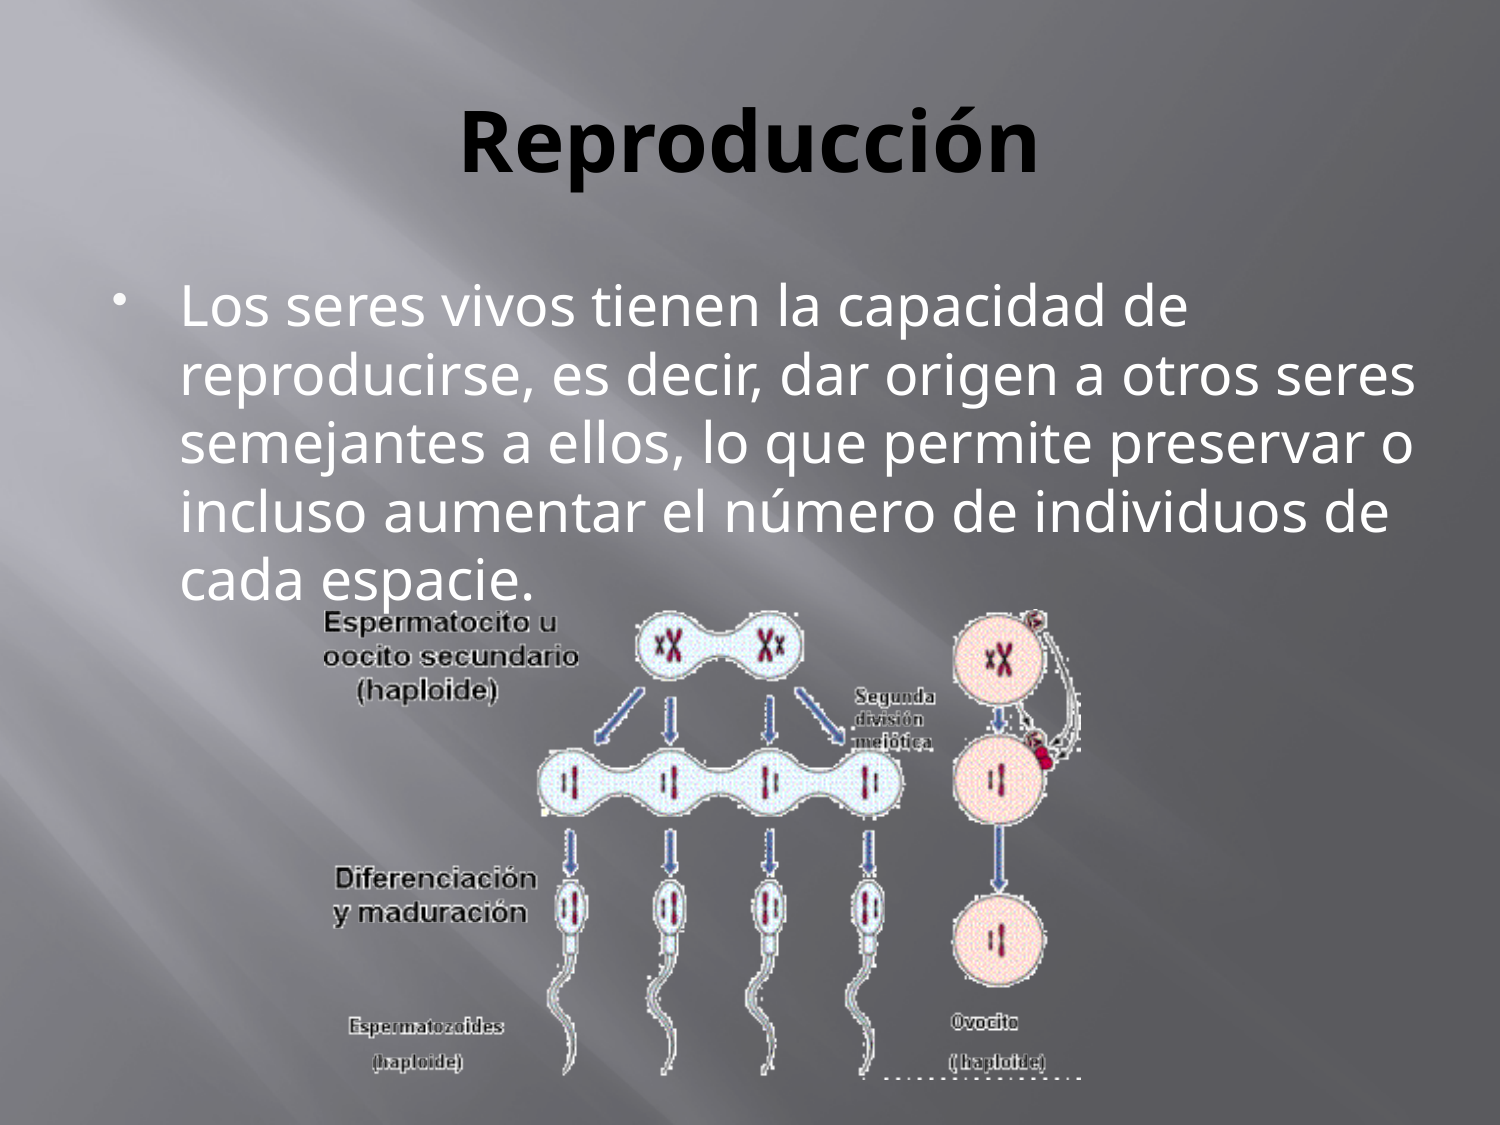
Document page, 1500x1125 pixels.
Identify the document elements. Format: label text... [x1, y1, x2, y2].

picture [324, 609, 1081, 1080]
list Los seres vivos tienen la capacidad de reproducirse, es decir, dar origen a otros seres semejantes a ellos, lo que permite preservar o incluso aumentar el número de individuos de cada espacie. [76, 262, 1447, 622]
title Reproducción [75, 45, 1425, 233]
